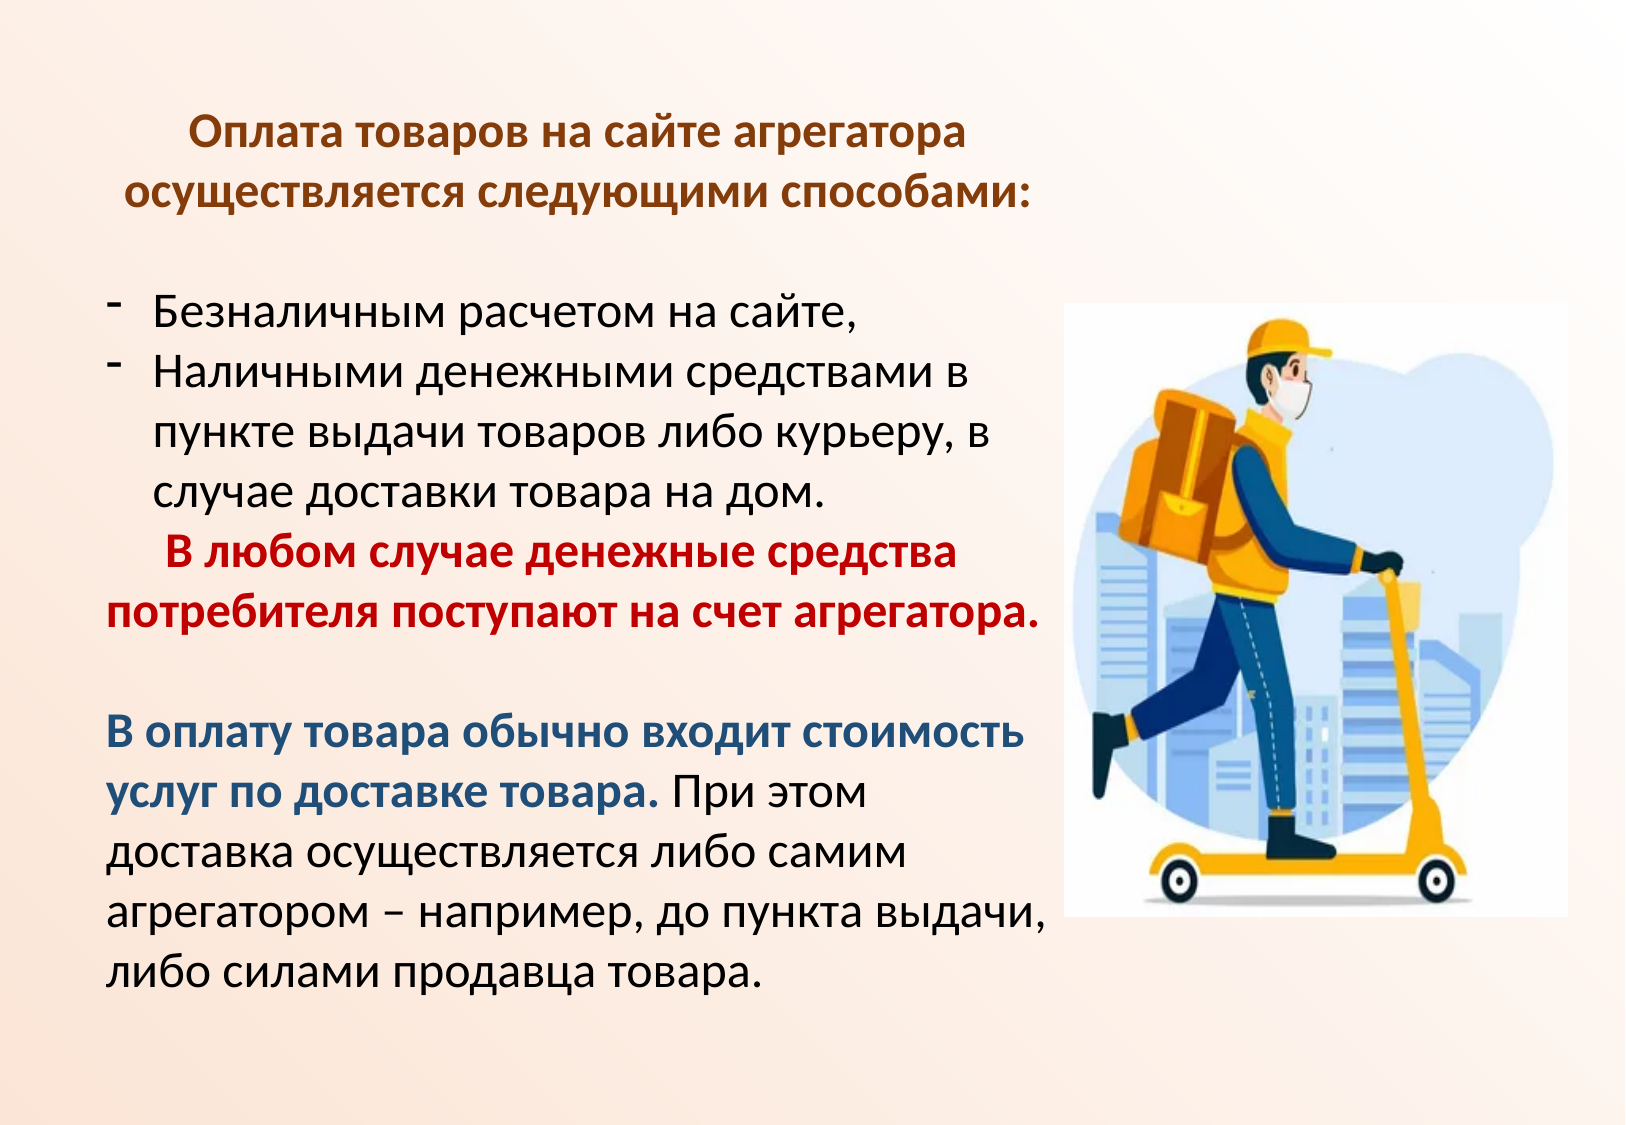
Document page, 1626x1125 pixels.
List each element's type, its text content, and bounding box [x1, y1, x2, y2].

picture [1064, 303, 1568, 917]
text_box Оплата товаров на сайте агрегатора осуществляется следующими способами: Безналичным расчетом на сайте, Наличными денежными средствами в пункте выдачи товаров либо курьеру, в случае доставки товара на дом. В любом случае денежные средства потребителя поступают на счет агрегатора. В оплату товара обычно входит стоимость услуг по доставке товара. При этом доставка осуществляется либо самим агрегатором – например, до пункта выдачи, либо силами продавца товара. [91, 90, 1065, 1005]
